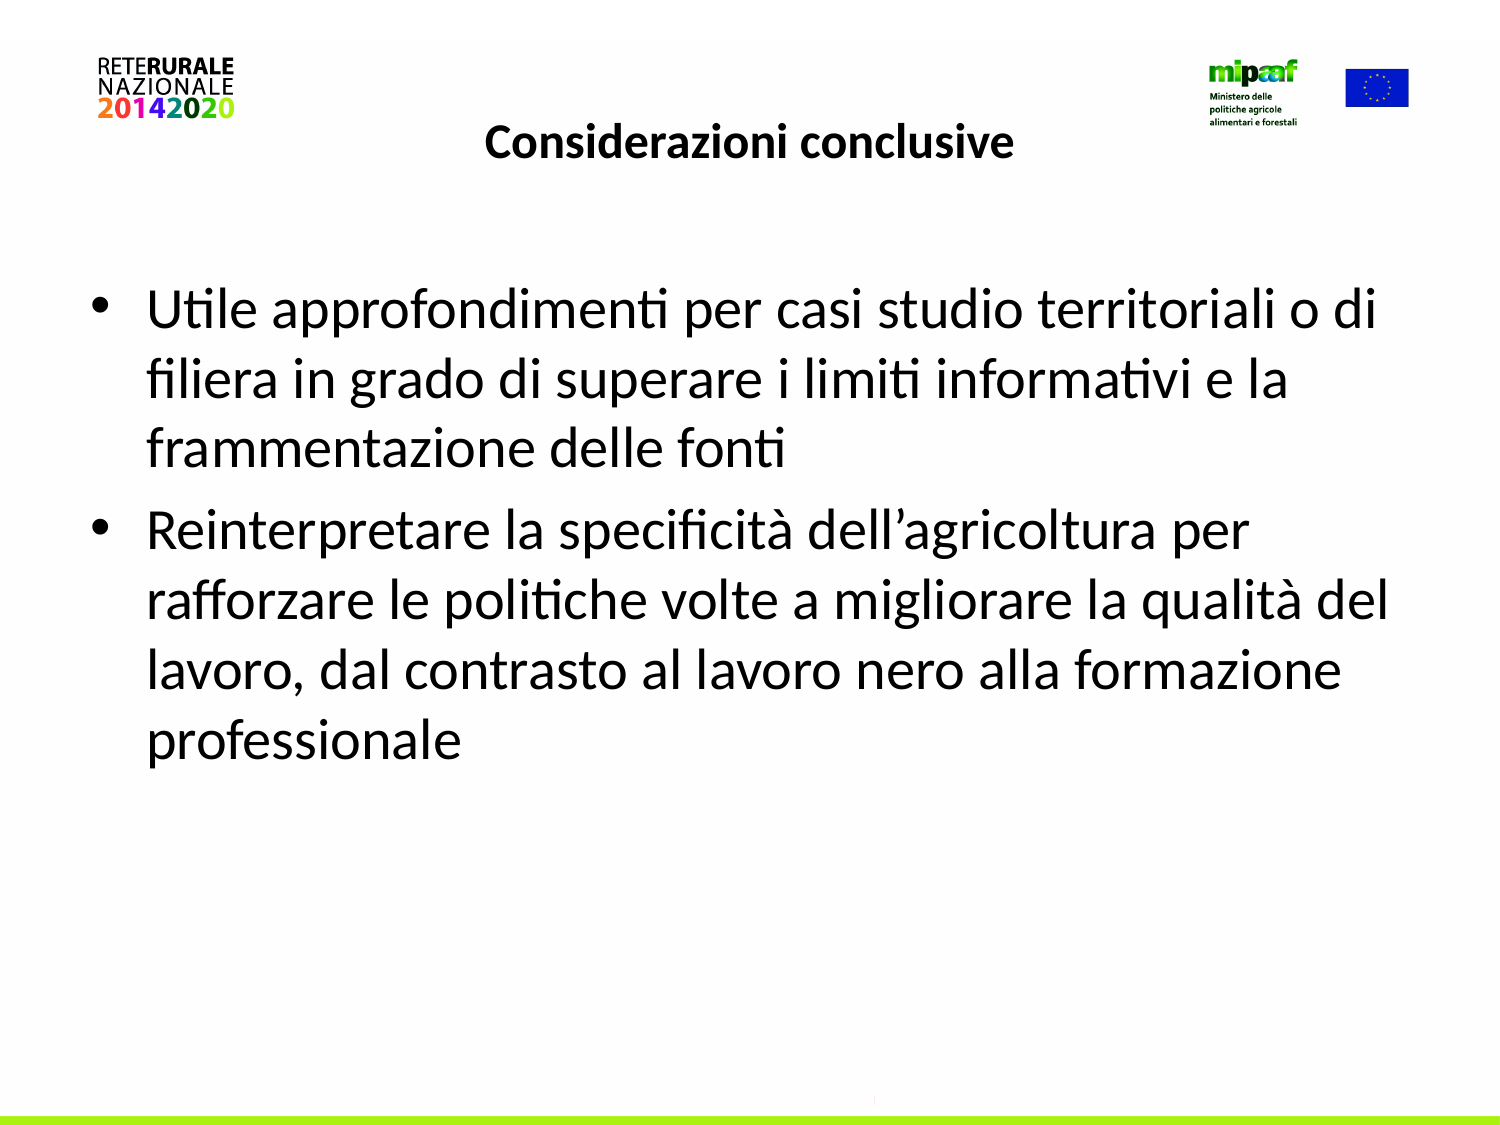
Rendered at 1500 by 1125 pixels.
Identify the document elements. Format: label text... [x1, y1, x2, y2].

title Considerazioni conclusive [75, 45, 1425, 233]
picture [0, 39, 1500, 1125]
list Utile approfondimenti per casi studio territoriali o di filiera in grado di superare i limiti informativi e la frammentazione delle fonti Reinterpretare la specificità dell’agricoltura per rafforzare le politiche volte a migliorare la qualità del lavoro, dal contrasto al lavoro nero alla formazione professionale [75, 262, 1425, 1005]
